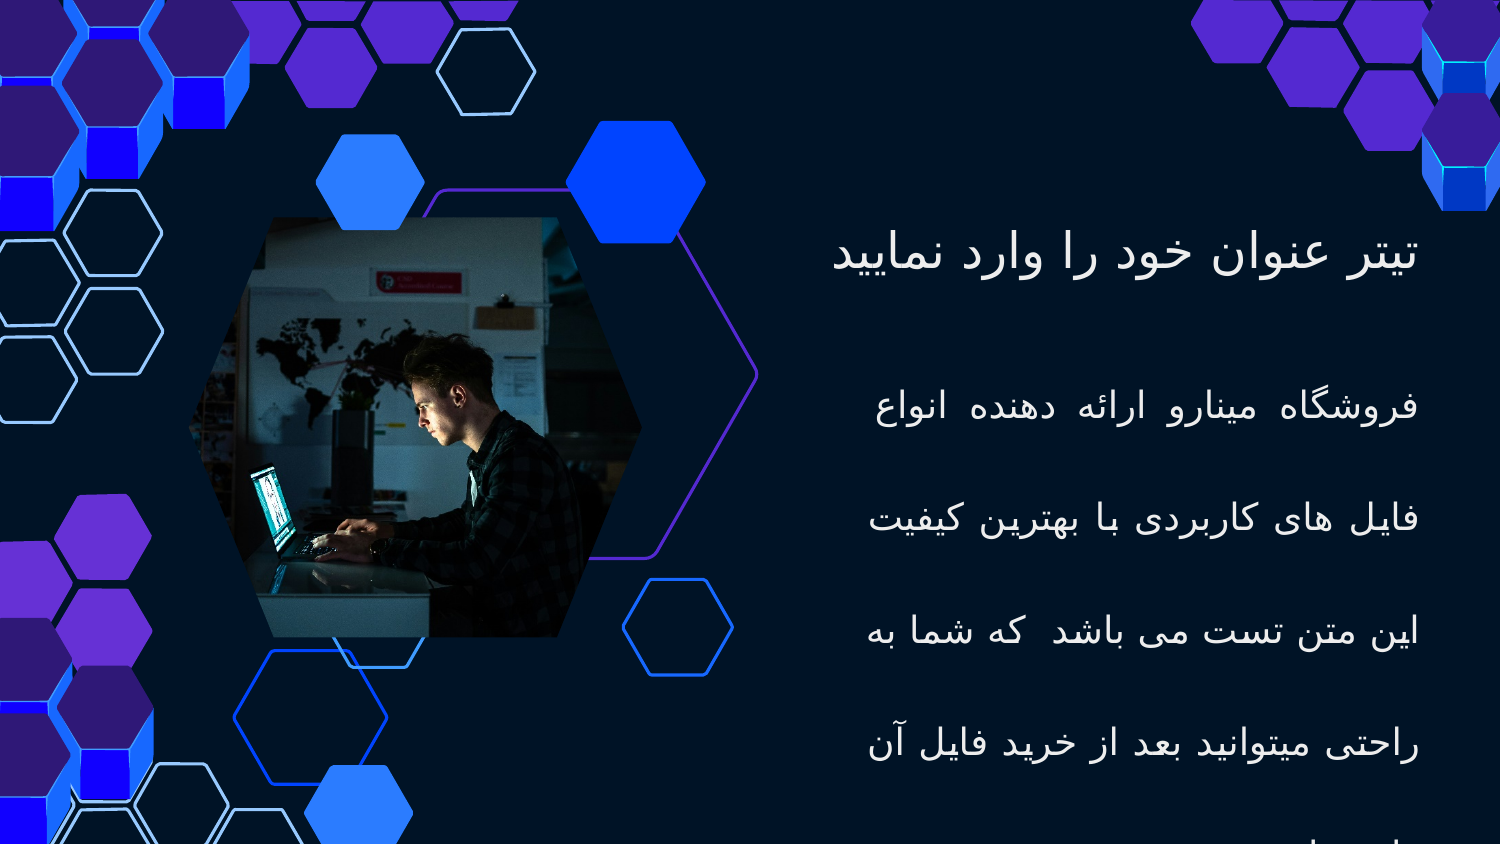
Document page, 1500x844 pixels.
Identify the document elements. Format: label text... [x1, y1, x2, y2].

text_box فروشگاه مینارو ارائه دهنده انواع فایل های کاربردی با بهترین کیفیت این متن تست می باشد که شما به راحتی میتوانید بعد از خرید فایل آن را به راحتی تغییر دهید. [850, 305, 1435, 844]
text_box تیتر عنوان خود را وارد نمایید [733, 210, 1435, 286]
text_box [233, 638, 434, 844]
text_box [315, 120, 733, 676]
text_box [733, 329, 757, 419]
picture [188, 217, 315, 638]
